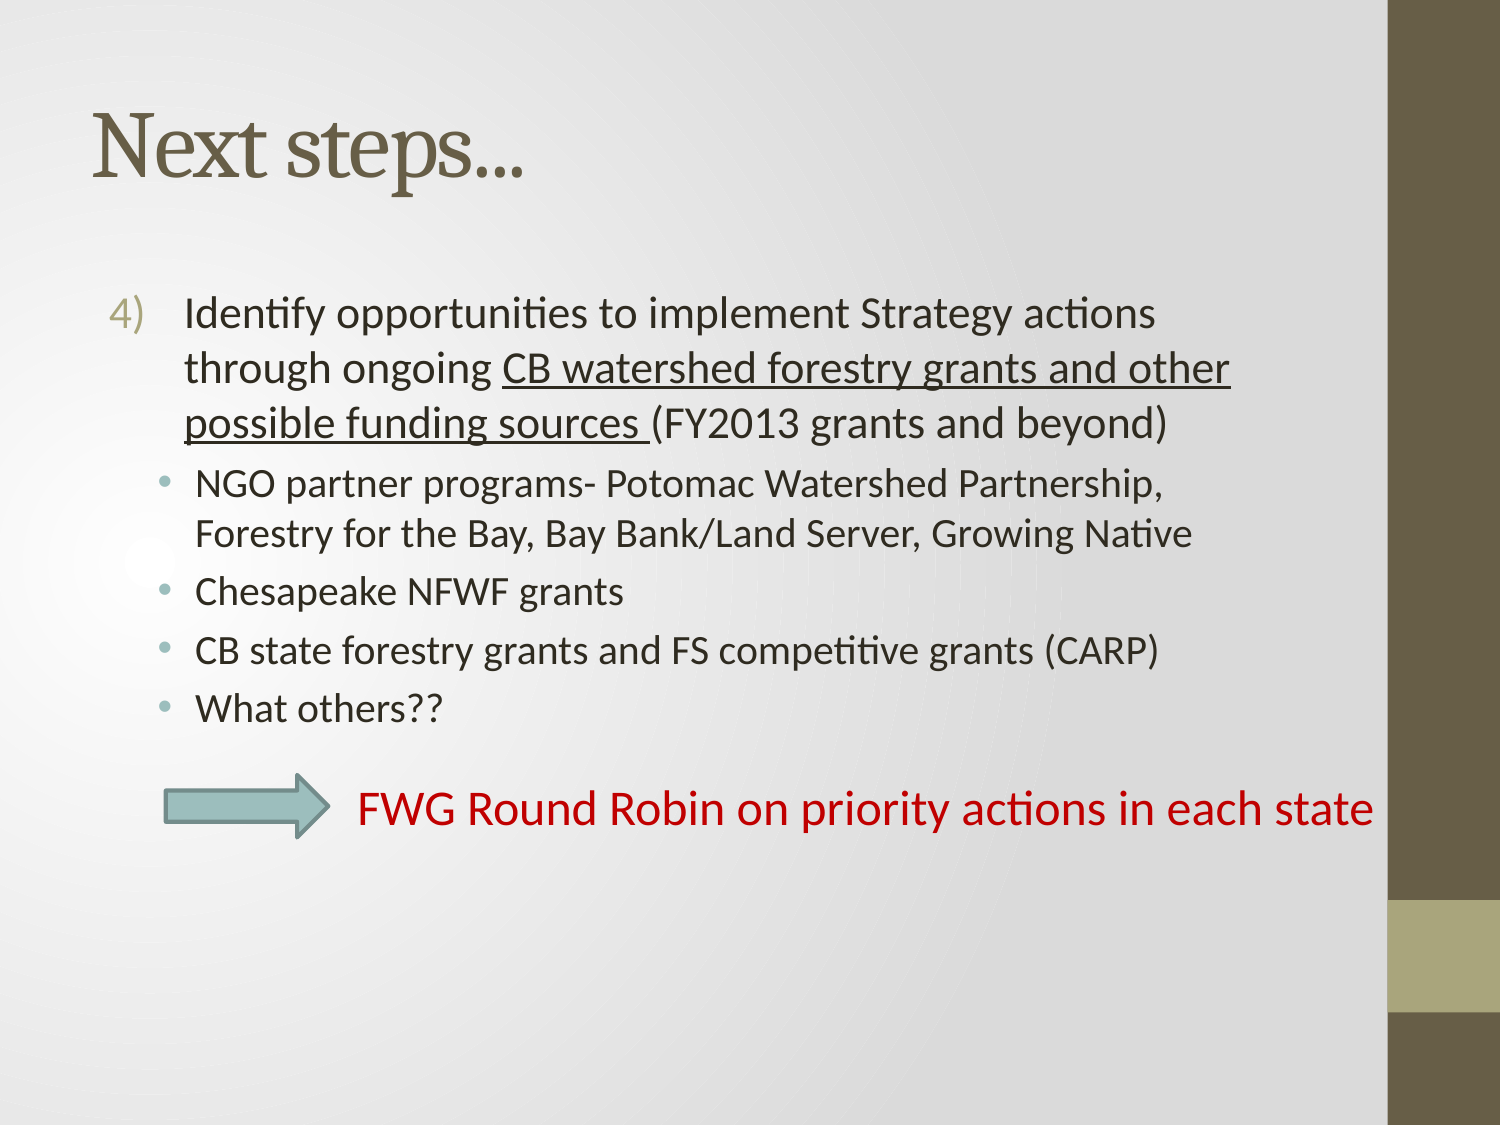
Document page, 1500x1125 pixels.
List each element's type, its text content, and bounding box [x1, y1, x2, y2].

title Next steps... [75, 45, 1325, 233]
text_box [163, 772, 331, 840]
list Identify opportunities to implement Strategy actions through ongoing CB watershed forestry grants and other possible funding sources (FY2013 grants and beyond) NGO partner programs- Potomac Watershed Partnership, Forestry for the Bay, Bay Bank/Land Server, Growing Native Chesapeake NFWF grants CB state forestry grants and FS competitive grants (CARP) What others?? [75, 275, 1325, 1063]
text_box FWG Round Robin on priority actions in each state [342, 768, 1390, 844]
